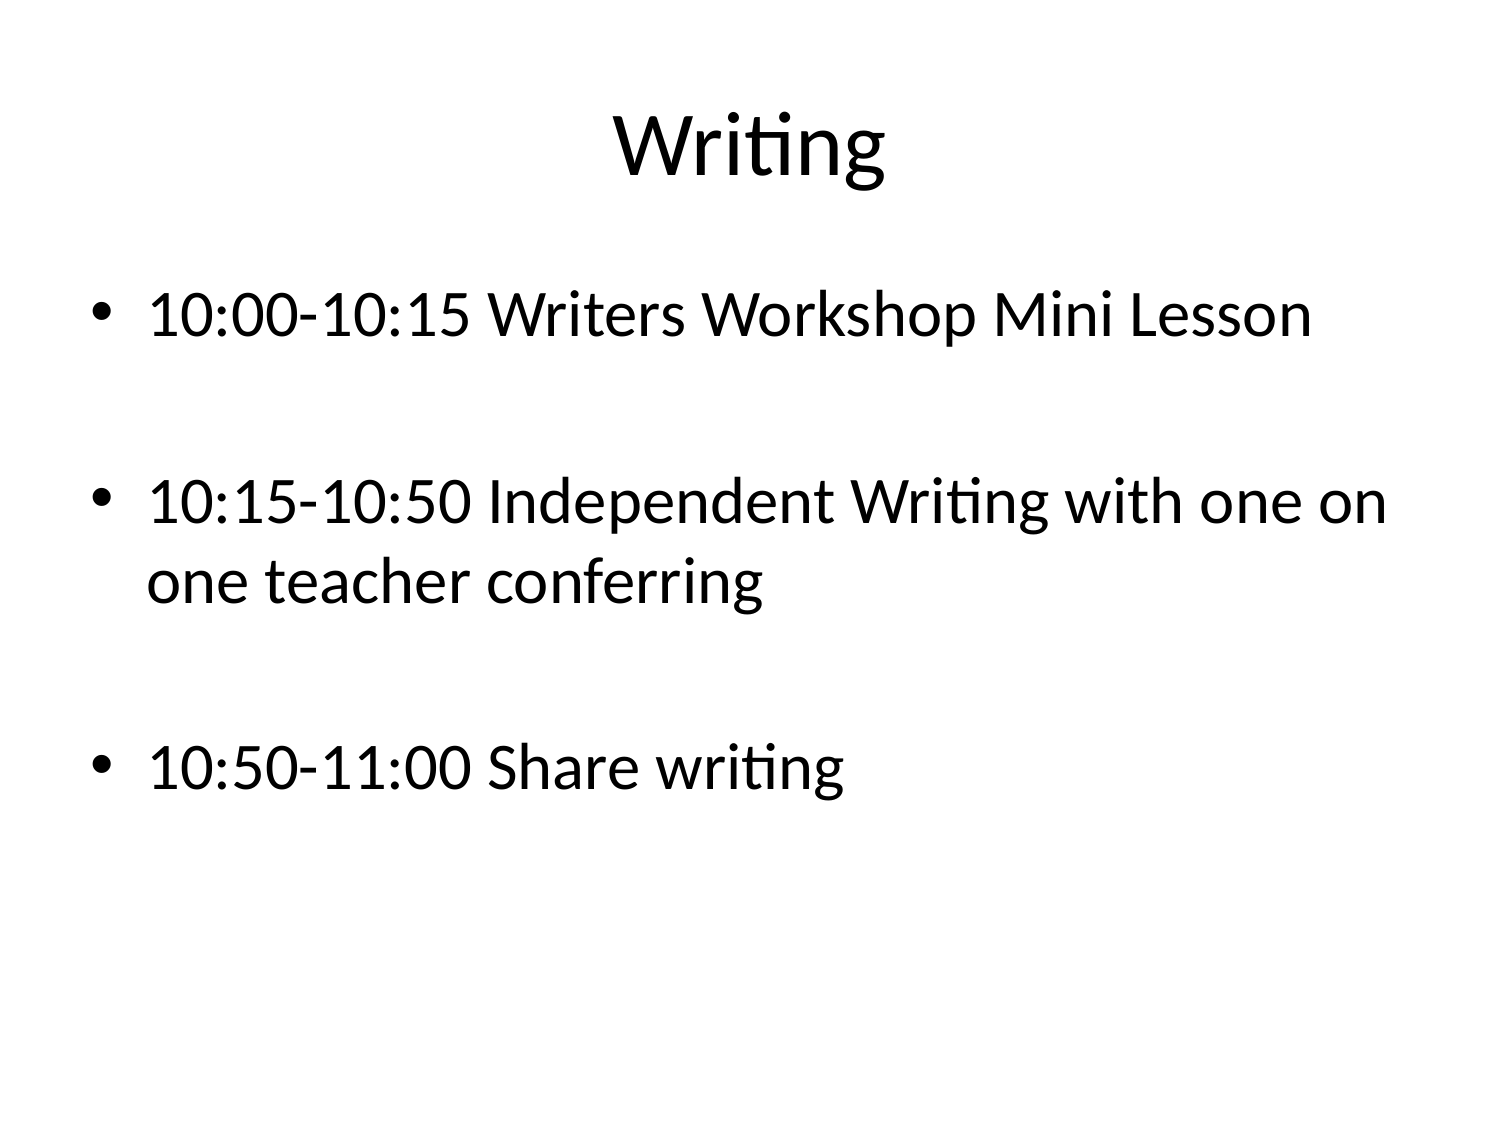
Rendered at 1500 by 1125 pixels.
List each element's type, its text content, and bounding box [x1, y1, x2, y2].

title Writing [75, 45, 1425, 233]
list 10:00-10:15 Writers Workshop Mini Lesson 10:15-10:50 Independent Writing with one on one teacher conferring 10:50-11:00 Share writing [75, 262, 1425, 1005]
